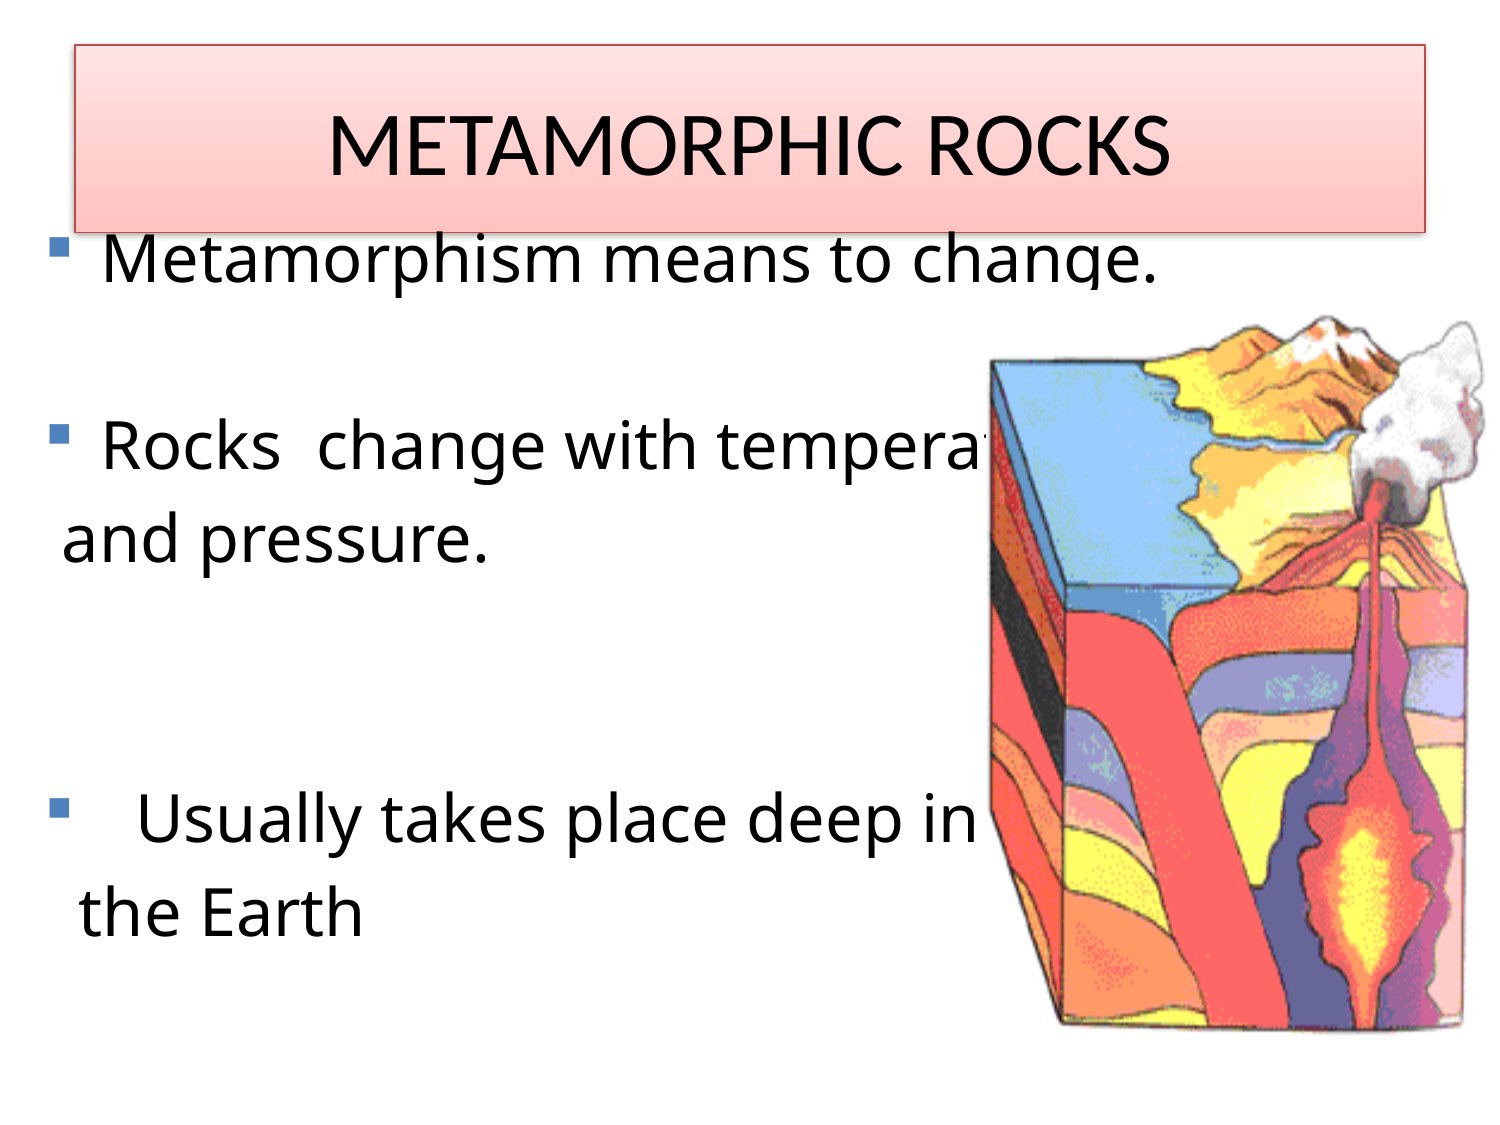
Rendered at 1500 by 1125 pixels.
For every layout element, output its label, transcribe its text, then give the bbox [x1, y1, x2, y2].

picture [985, 290, 1500, 1047]
title METAMORPHIC ROCKS [74, 44, 1426, 233]
list Metamorphism means to change. Rocks change with temperature and pressure. Usually takes place deep in the Earth [29, 208, 1425, 1005]
